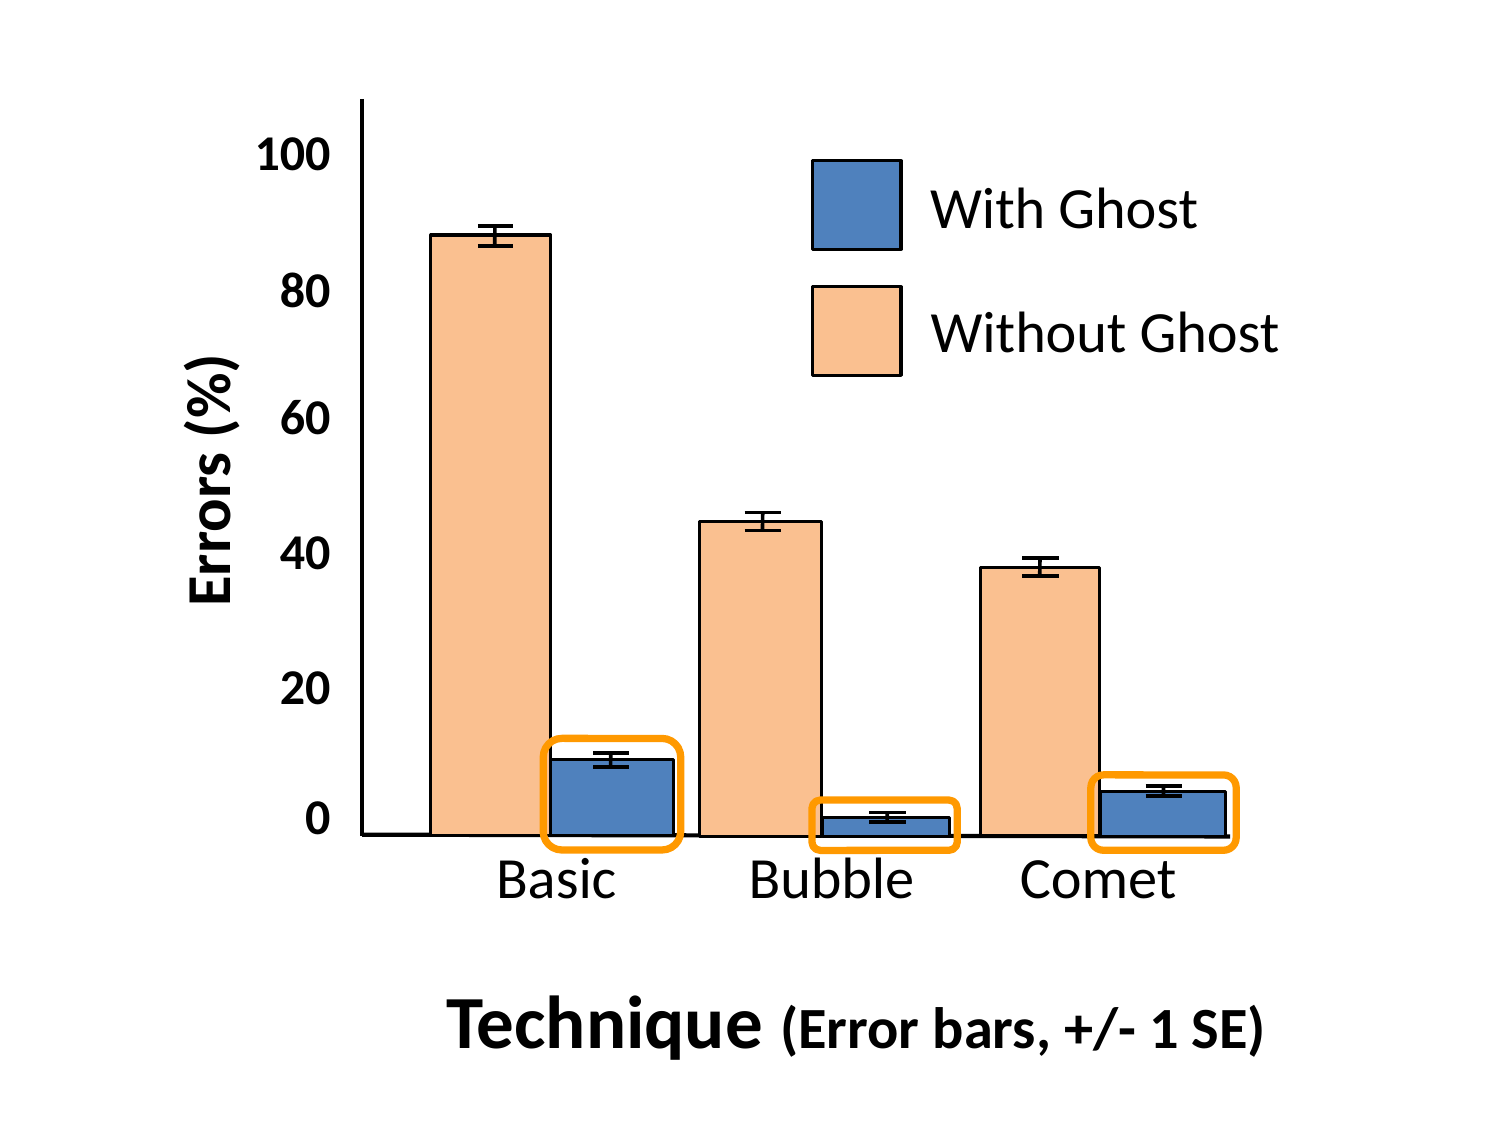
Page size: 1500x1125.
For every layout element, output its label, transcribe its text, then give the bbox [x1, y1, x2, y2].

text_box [1099, 785, 1227, 837]
text_box [813, 846, 957, 851]
text_box [1094, 774, 1237, 851]
text_box [556, 738, 681, 833]
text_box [430, 225, 551, 836]
text_box Technique (Error bars, +/- 1 SE) [431, 966, 1282, 1072]
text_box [822, 812, 950, 837]
text_box Errors (%) [160, 476, 239, 686]
text_box [826, 800, 958, 833]
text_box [980, 557, 1100, 837]
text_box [699, 512, 822, 837]
text_box Basic Bubble Comet [441, 832, 1441, 918]
text_box [810, 159, 903, 251]
text_box Errors (%) [160, 275, 239, 466]
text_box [550, 753, 674, 837]
text_box With Ghost [915, 162, 1214, 248]
text_box [810, 285, 903, 377]
text_box Without Ghost [915, 286, 1295, 372]
text_box 100 80 60 40 20 0 [239, 112, 379, 466]
text_box 100 80 60 40 20 0 [239, 476, 379, 853]
text_box [550, 846, 674, 850]
